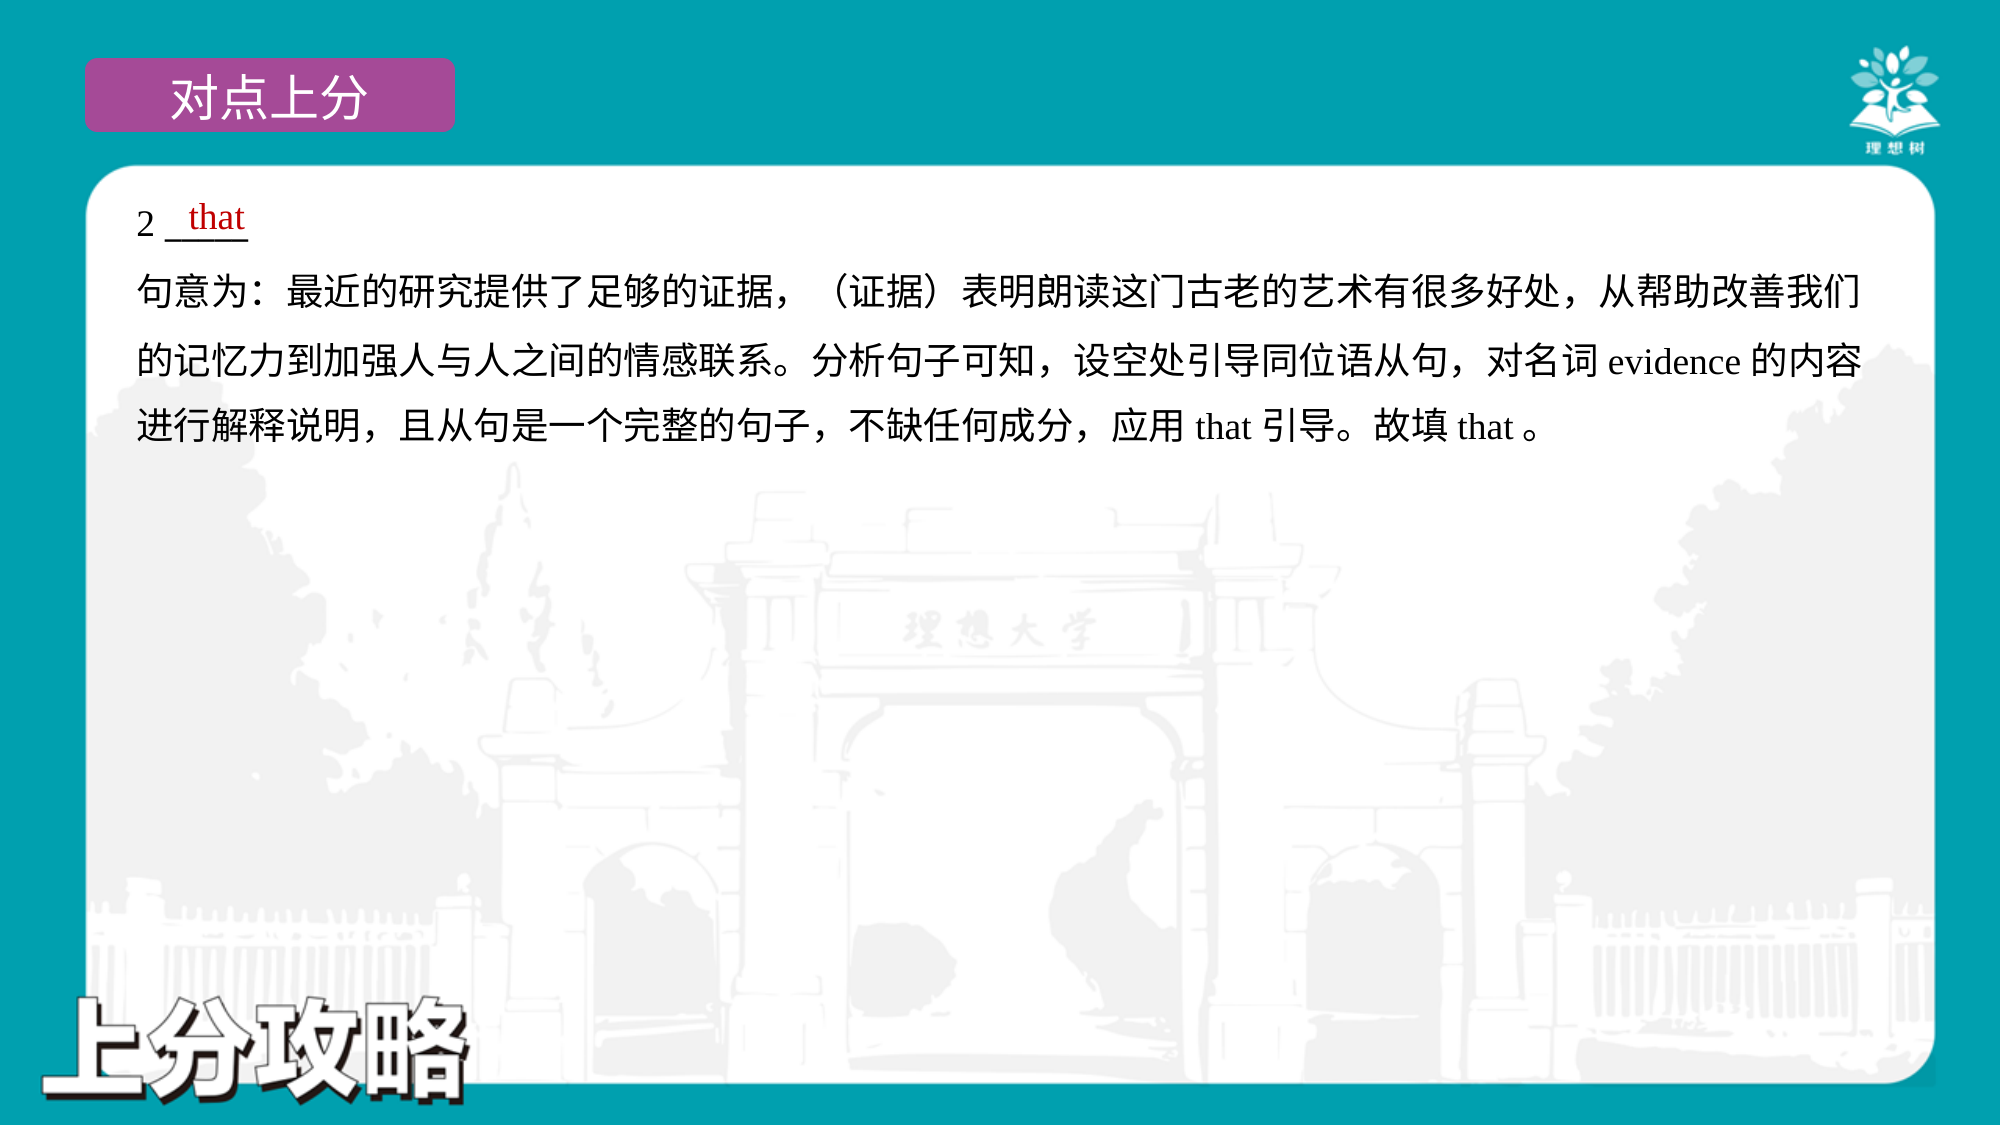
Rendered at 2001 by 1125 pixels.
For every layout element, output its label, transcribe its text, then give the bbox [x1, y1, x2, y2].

picture [0, 0, 2000, 1125]
text_box 2 _____ [136, 176, 1865, 237]
text_box that [174, 170, 259, 230]
text_box 句意为：最近的研究提供了足够的证据，（证据）表明朗读这门古老的艺术有很多好处，从帮助改善我们 的记忆力到加强人与人之间的情感联系。分析句子可知，设空处引导同位语从句，对名词evidence的内容 进行解释说明，且从句是一个完整的句子，不缺任何成分，应用that引导。故填that。 [136, 244, 1865, 441]
